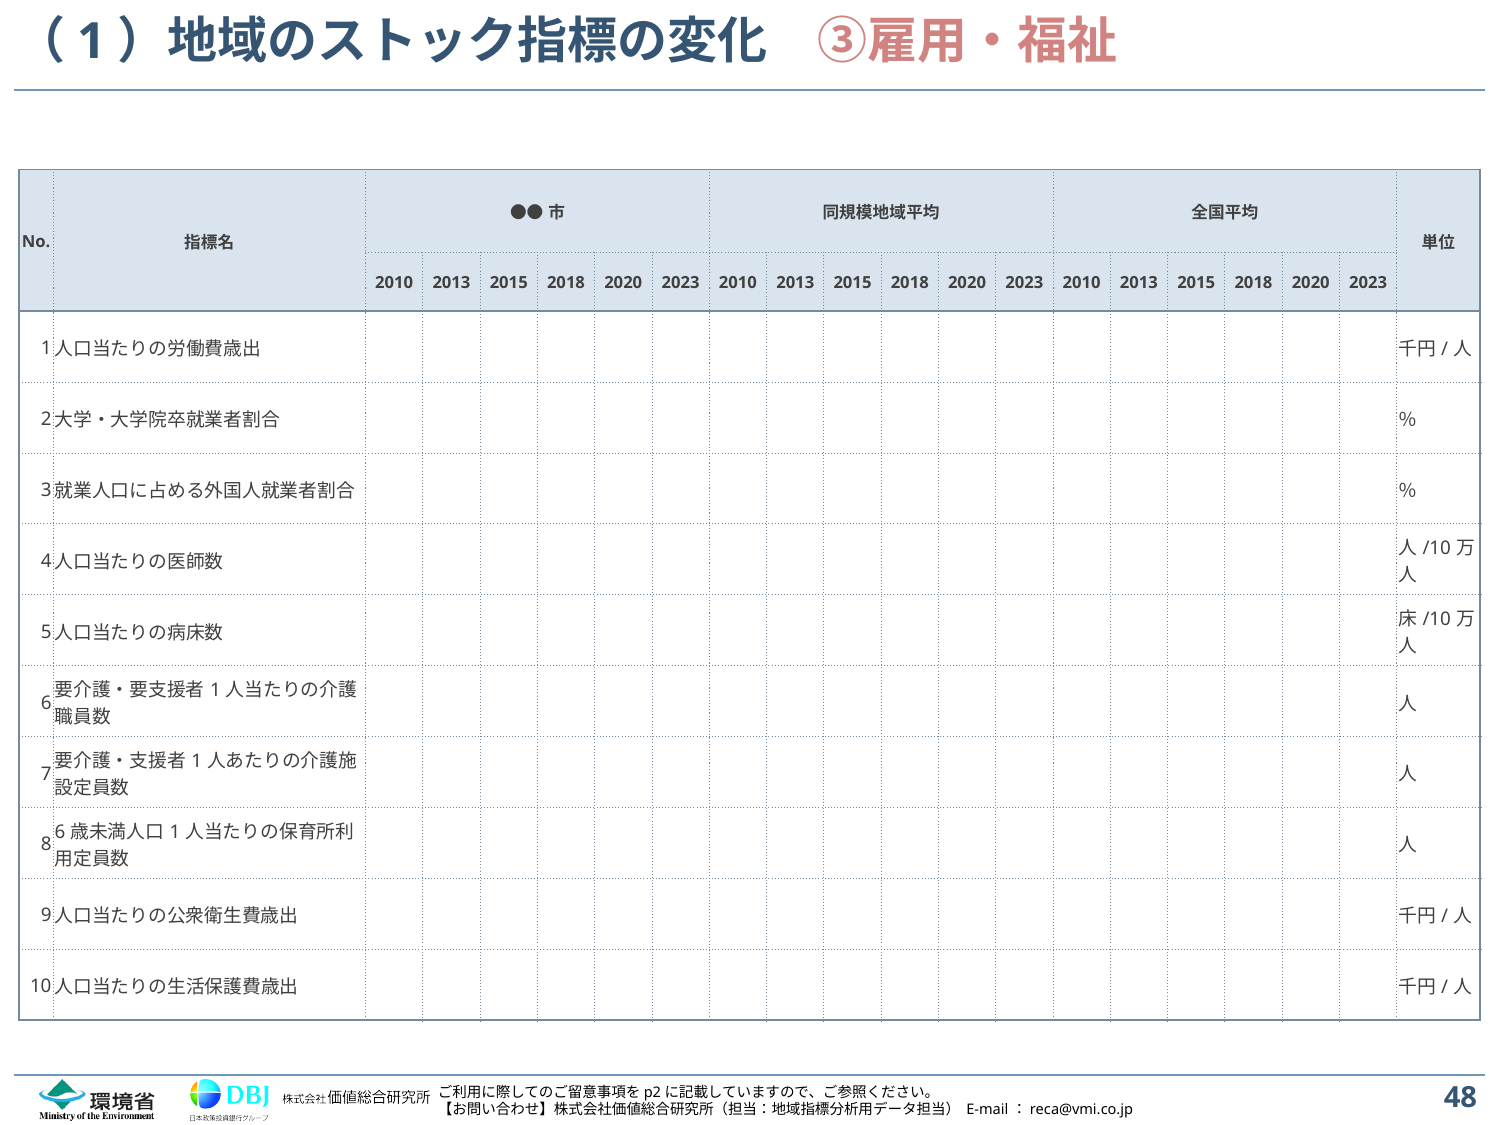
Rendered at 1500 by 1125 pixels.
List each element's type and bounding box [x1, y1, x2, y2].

slide_number [1427, 1070, 1493, 1112]
picture [186, 1076, 434, 1125]
table_cell [20, 312, 1479, 1019]
title [0, 0, 1500, 87]
table_cell [366, 252, 1397, 310]
picture [36, 1079, 157, 1124]
table_header [20, 170, 1479, 310]
